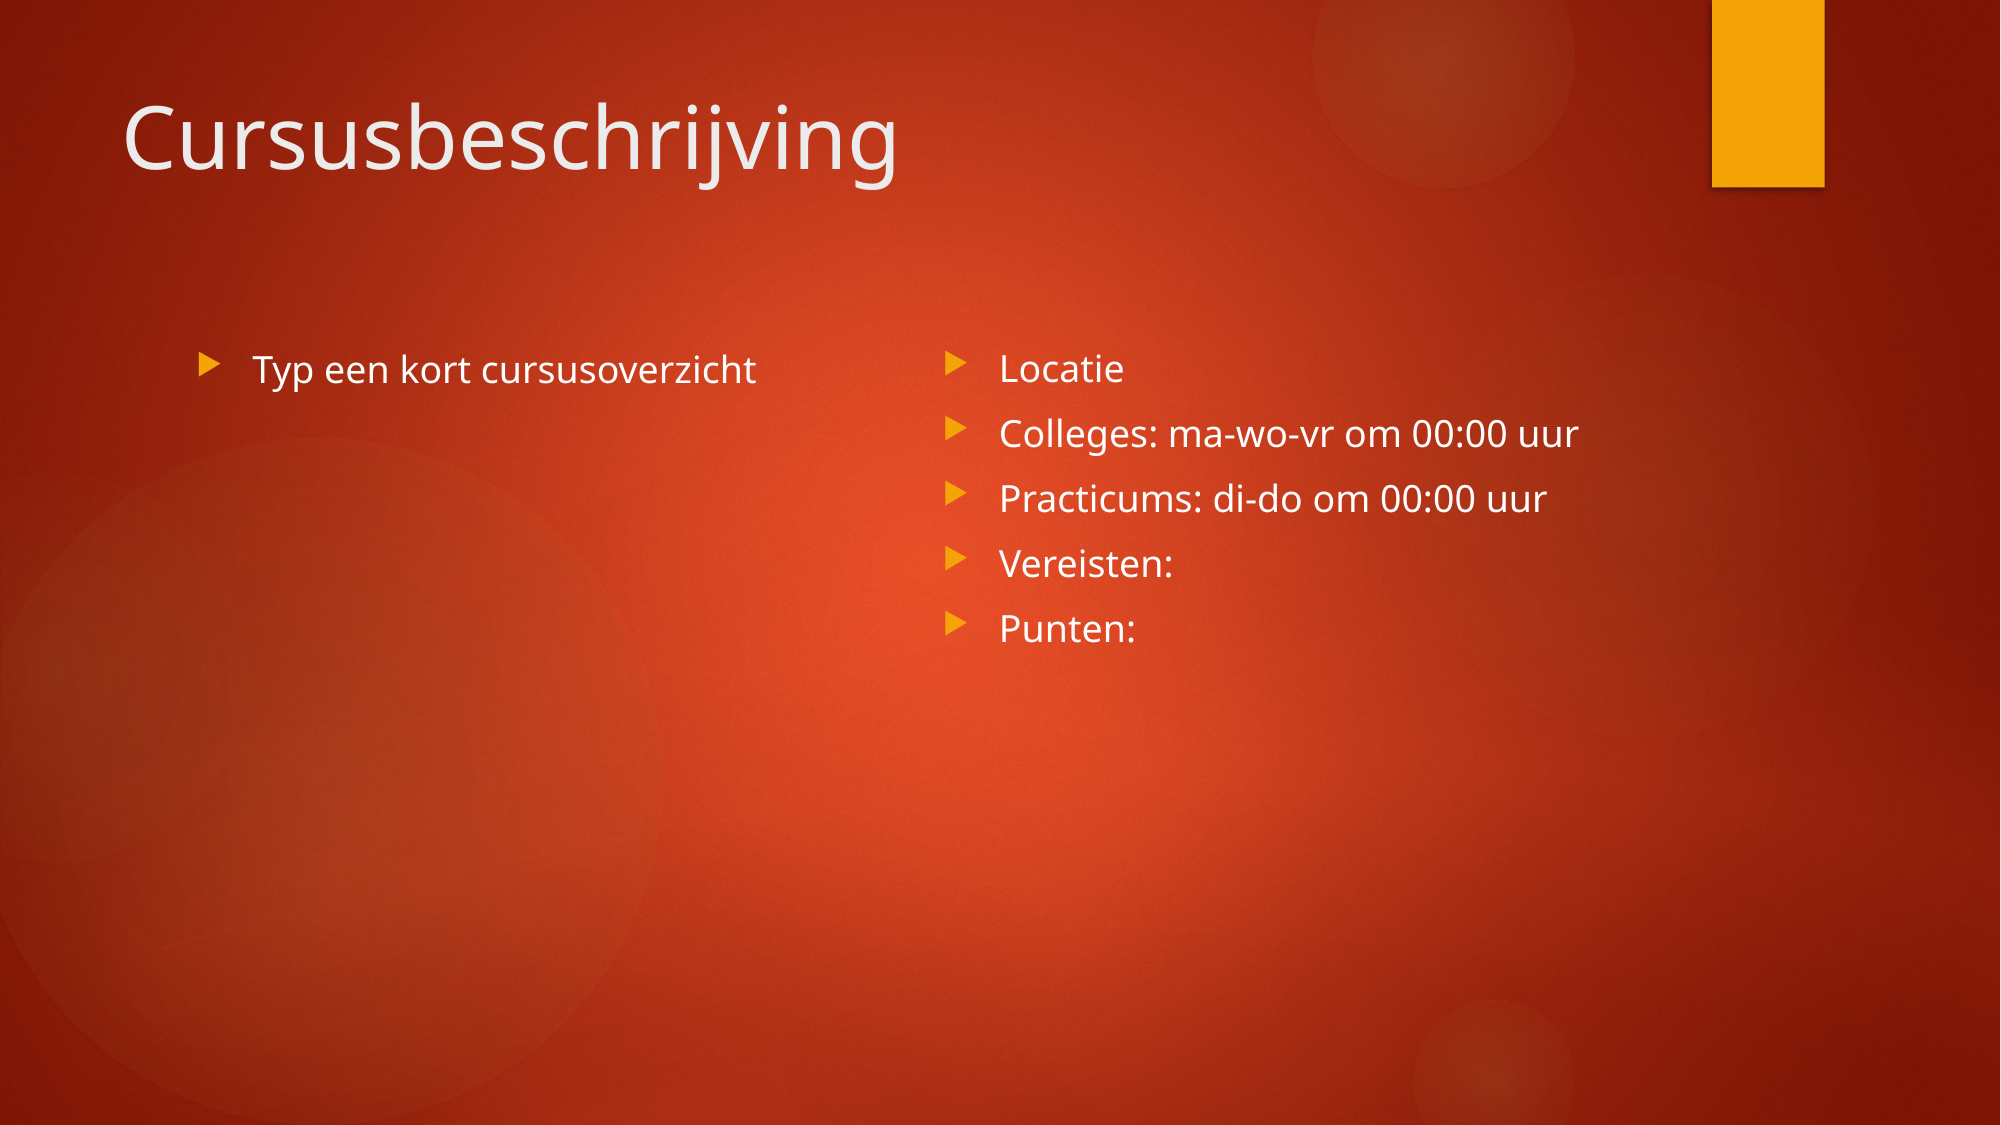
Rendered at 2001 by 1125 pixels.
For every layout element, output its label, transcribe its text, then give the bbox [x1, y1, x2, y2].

list Locatie Colleges: ma-wo-vr om 00:00 uur Practicums: di-do om 00:00 uur Vereisten: Punten: [927, 337, 1649, 1027]
title Cursusbeschrijving [106, 74, 1649, 304]
list Typ een kort cursusoverzicht [181, 338, 903, 1027]
